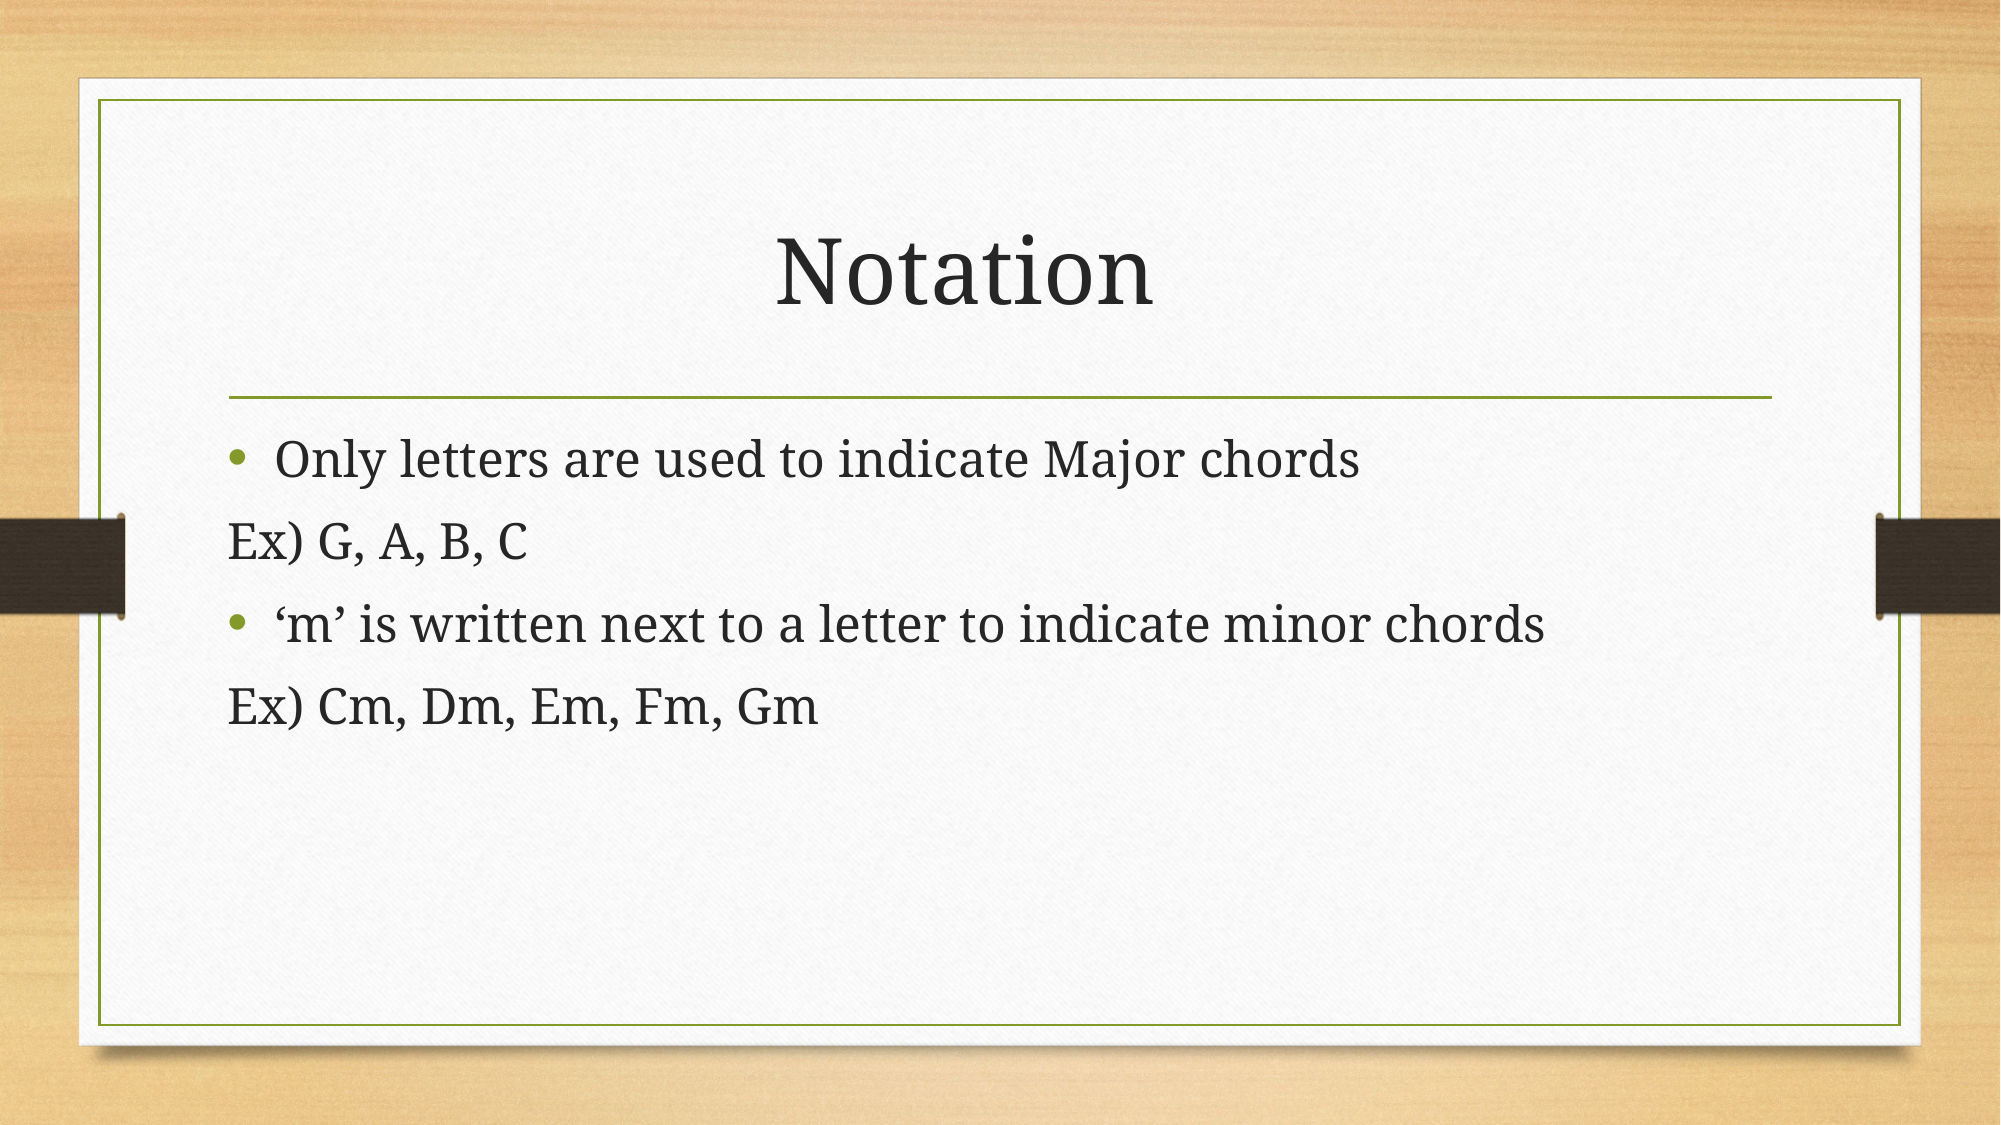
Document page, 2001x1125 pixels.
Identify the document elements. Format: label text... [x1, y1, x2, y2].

picture [0, 0, 2001, 1125]
list Only letters are used to indicate Major chords Ex) G, A, B, C ‘m’ is written next to a letter to indicate minor chords Ex) Cm, Dm, Em, Fm, Gm [212, 419, 1788, 964]
title Notation [212, 161, 1788, 375]
